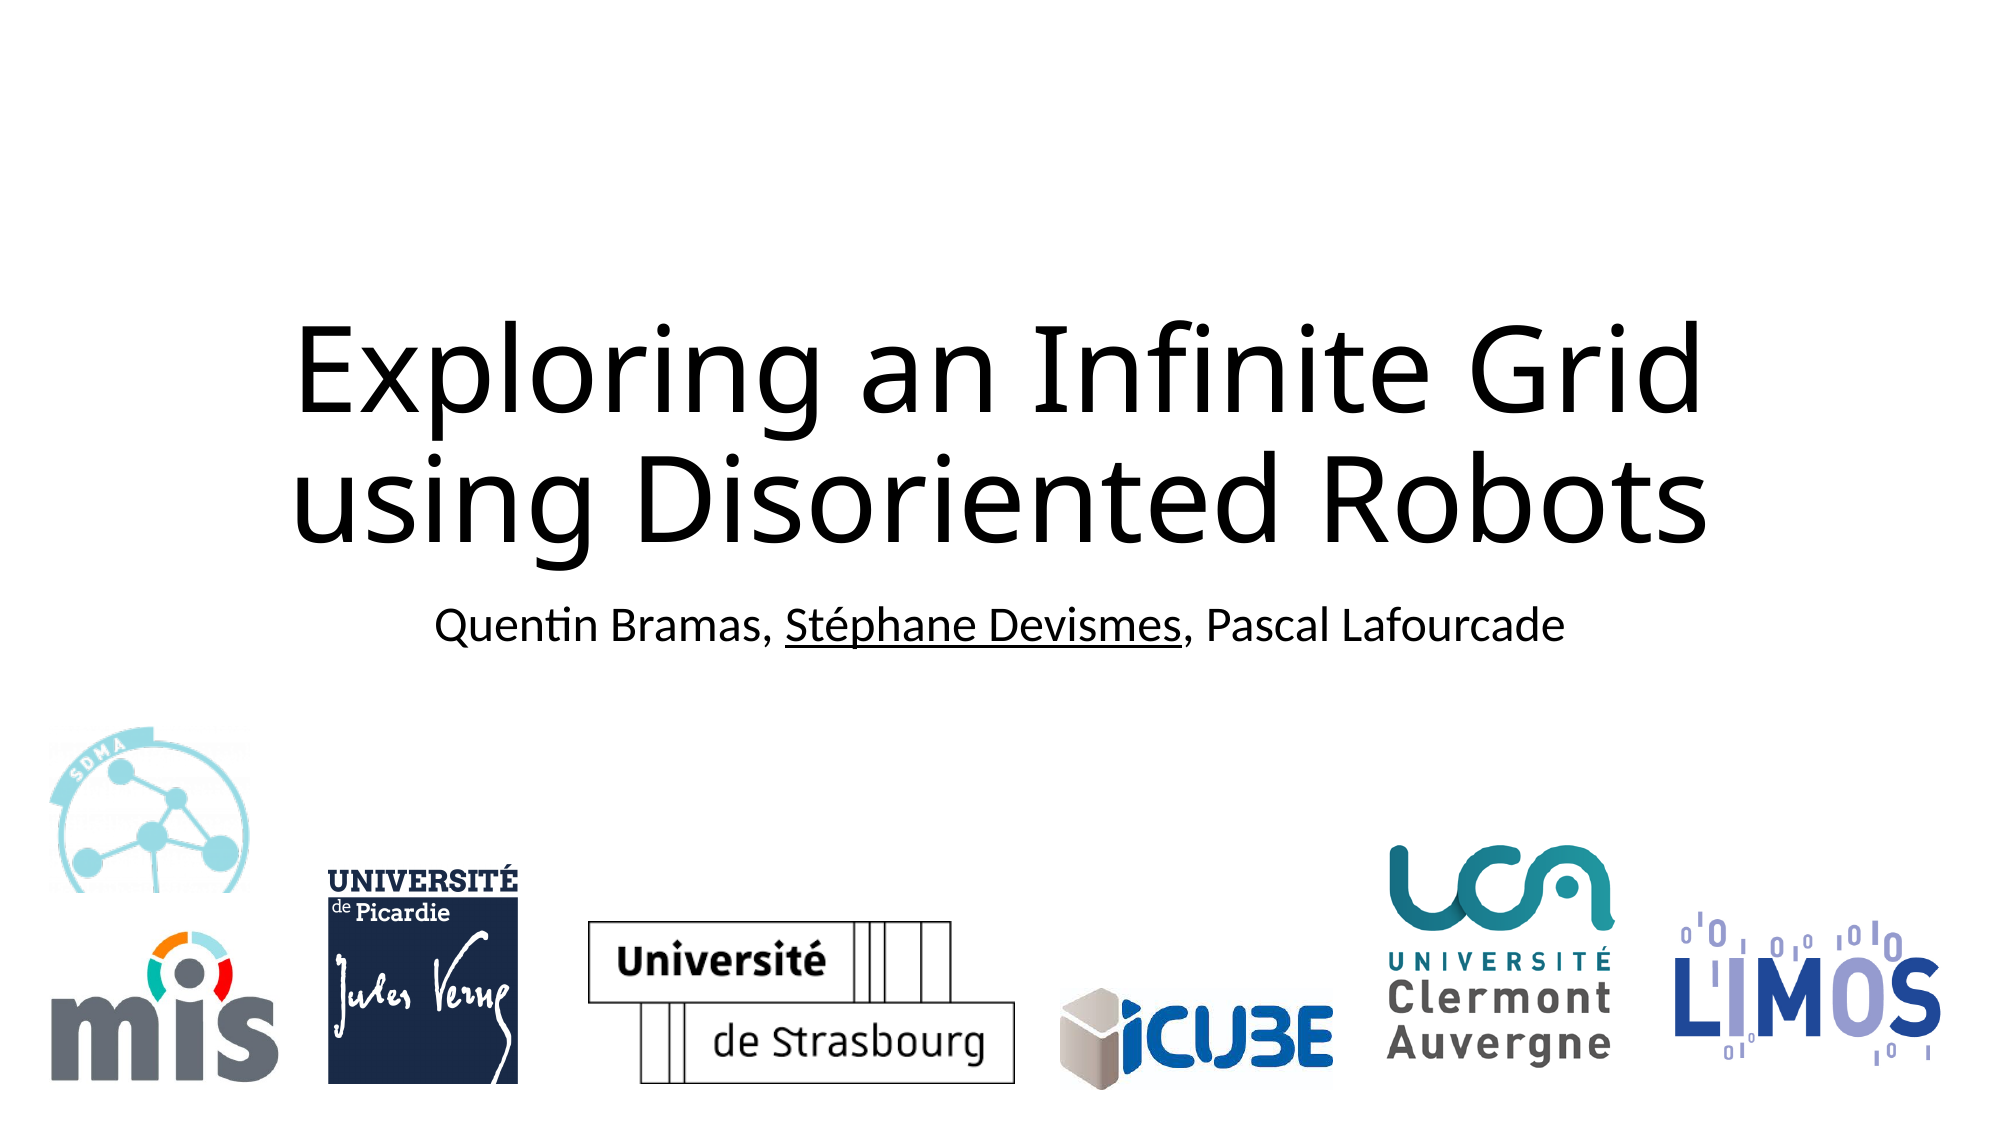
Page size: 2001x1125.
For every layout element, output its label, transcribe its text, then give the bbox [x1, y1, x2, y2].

title Exploring an Infinite Grid using Disoriented Robots [249, 184, 1750, 576]
subtitle Quentin Bramas, Stéphane Devismes, Pascal Lafourcade [249, 590, 1750, 863]
picture [49, 726, 280, 1124]
picture [328, 864, 518, 1084]
picture [588, 921, 1015, 1084]
picture [1668, 906, 1947, 1071]
picture [1060, 988, 1333, 1090]
picture [1382, 839, 1620, 1071]
